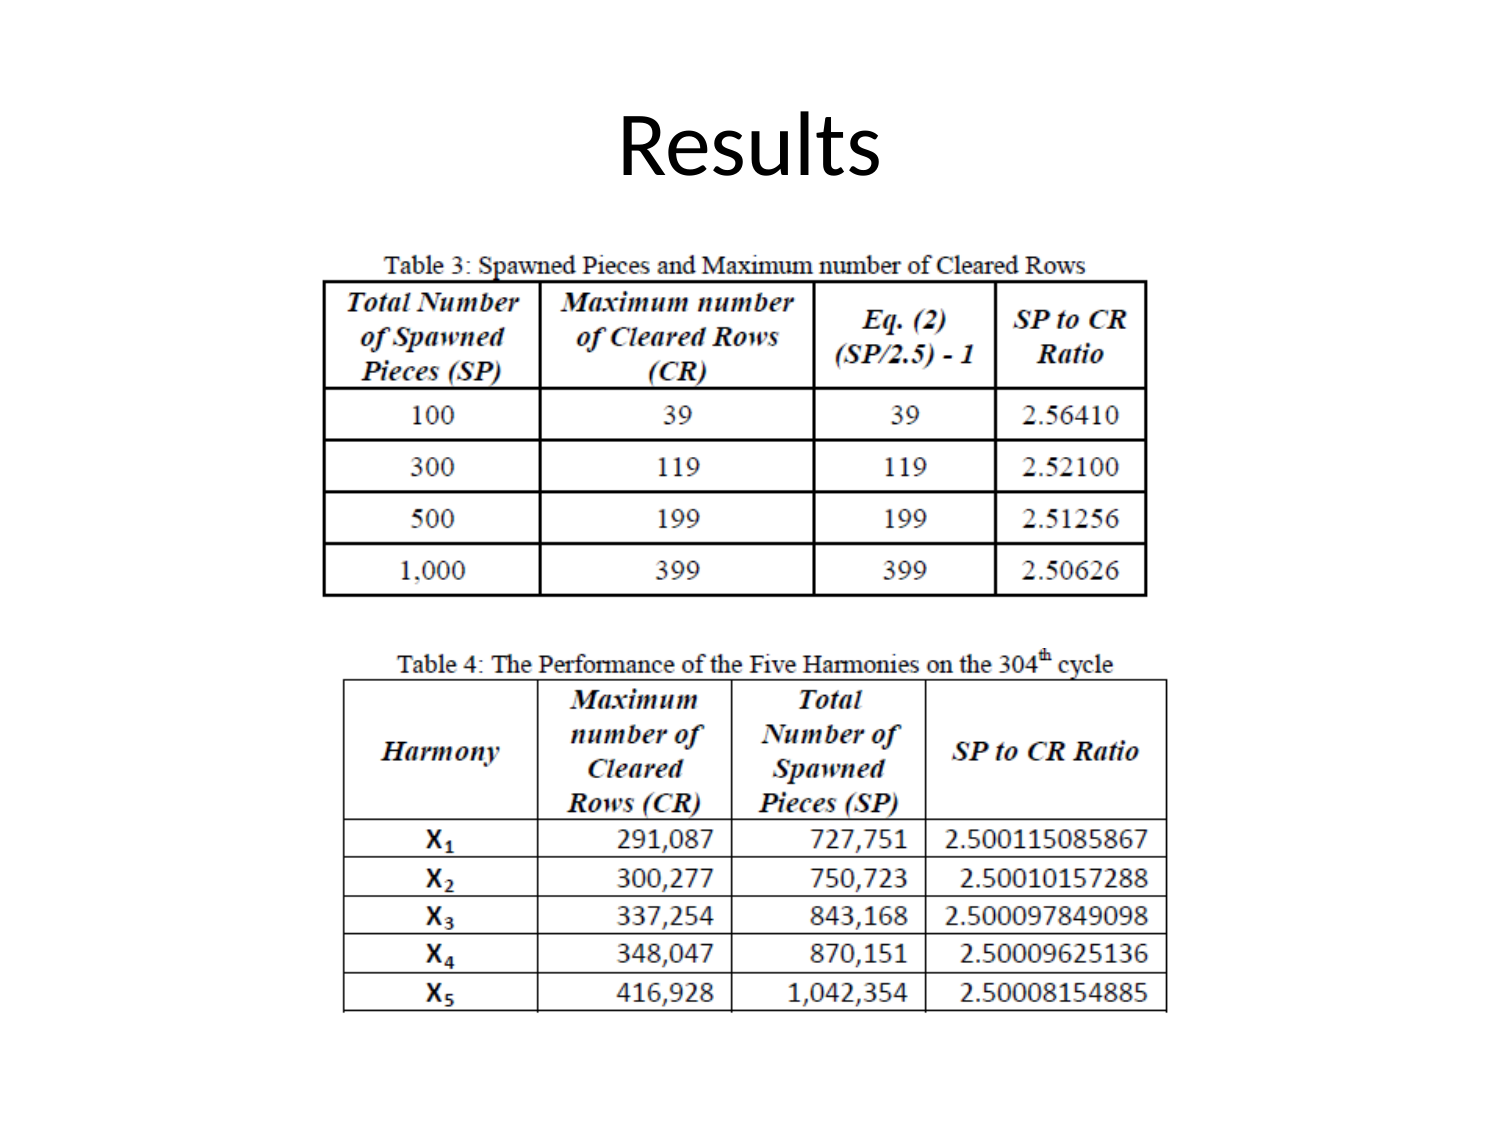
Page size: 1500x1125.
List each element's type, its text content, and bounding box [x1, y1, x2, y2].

picture [337, 648, 1177, 1024]
title Results [75, 45, 1425, 233]
picture [312, 249, 1157, 605]
